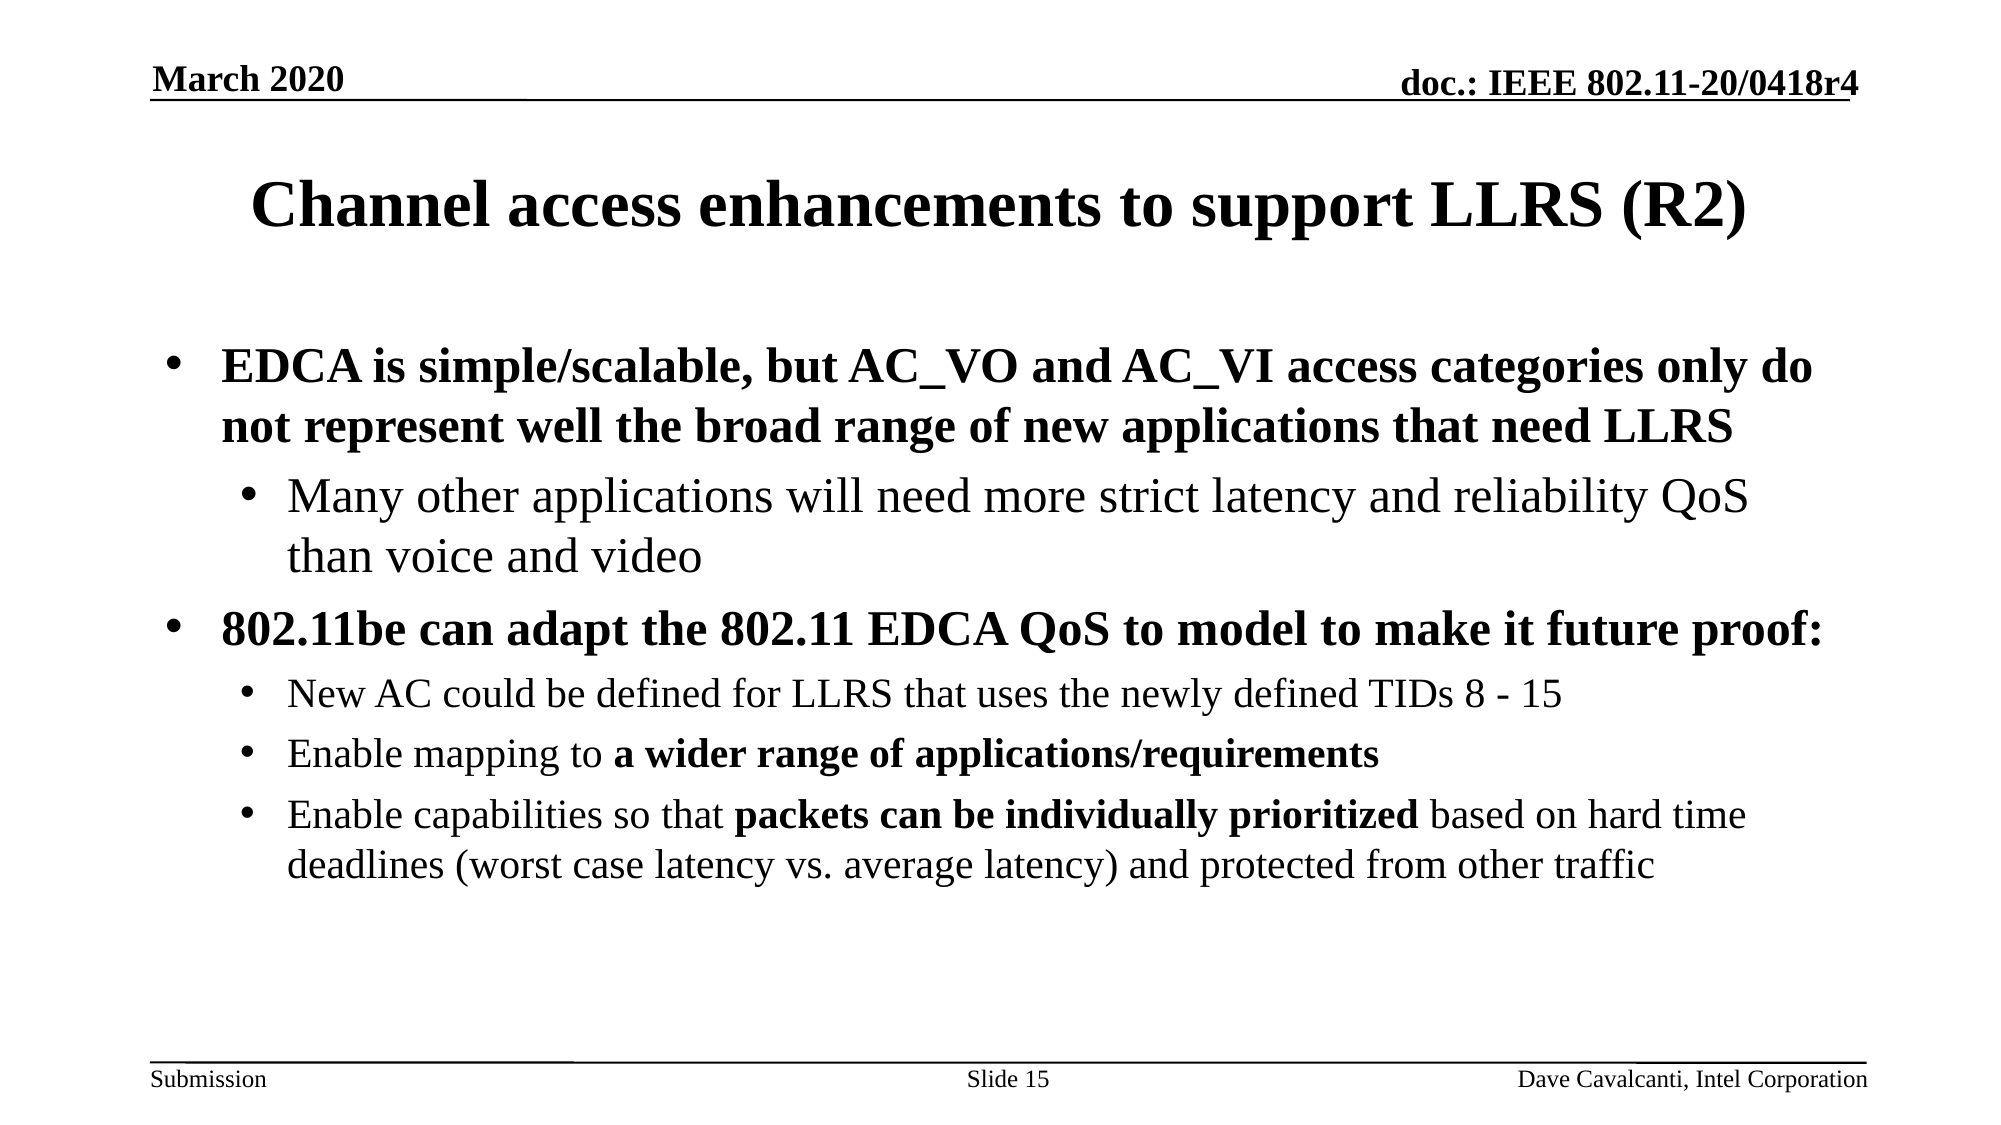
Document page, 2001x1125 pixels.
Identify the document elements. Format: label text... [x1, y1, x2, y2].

title Channel access enhancements to support LLRS (R2) [149, 112, 1850, 288]
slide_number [152, 54, 563, 100]
slide_number Slide 15 [950, 1061, 1067, 1123]
list EDCA is simple/scalable, but AC_VO and AC_VI access categories only do not represent well the broad range of new applications that need LLRS Many other applications will need more strict latency and reliability QoS than voice and video 802.11be can adapt the 802.11 EDCA QoS to model to make it future proof: New AC could be defined for LLRS that uses the newly defined TIDs 8 - 15 Enable mapping to a wider range of applications/requirements Enable capabilities so that packets can be individually prioritized based on hard time deadlines (worst case latency vs. average latency) and protected from other traffic [149, 324, 1850, 1000]
footer Dave Cavalcanti, Intel Corporation [1171, 1061, 1869, 1093]
